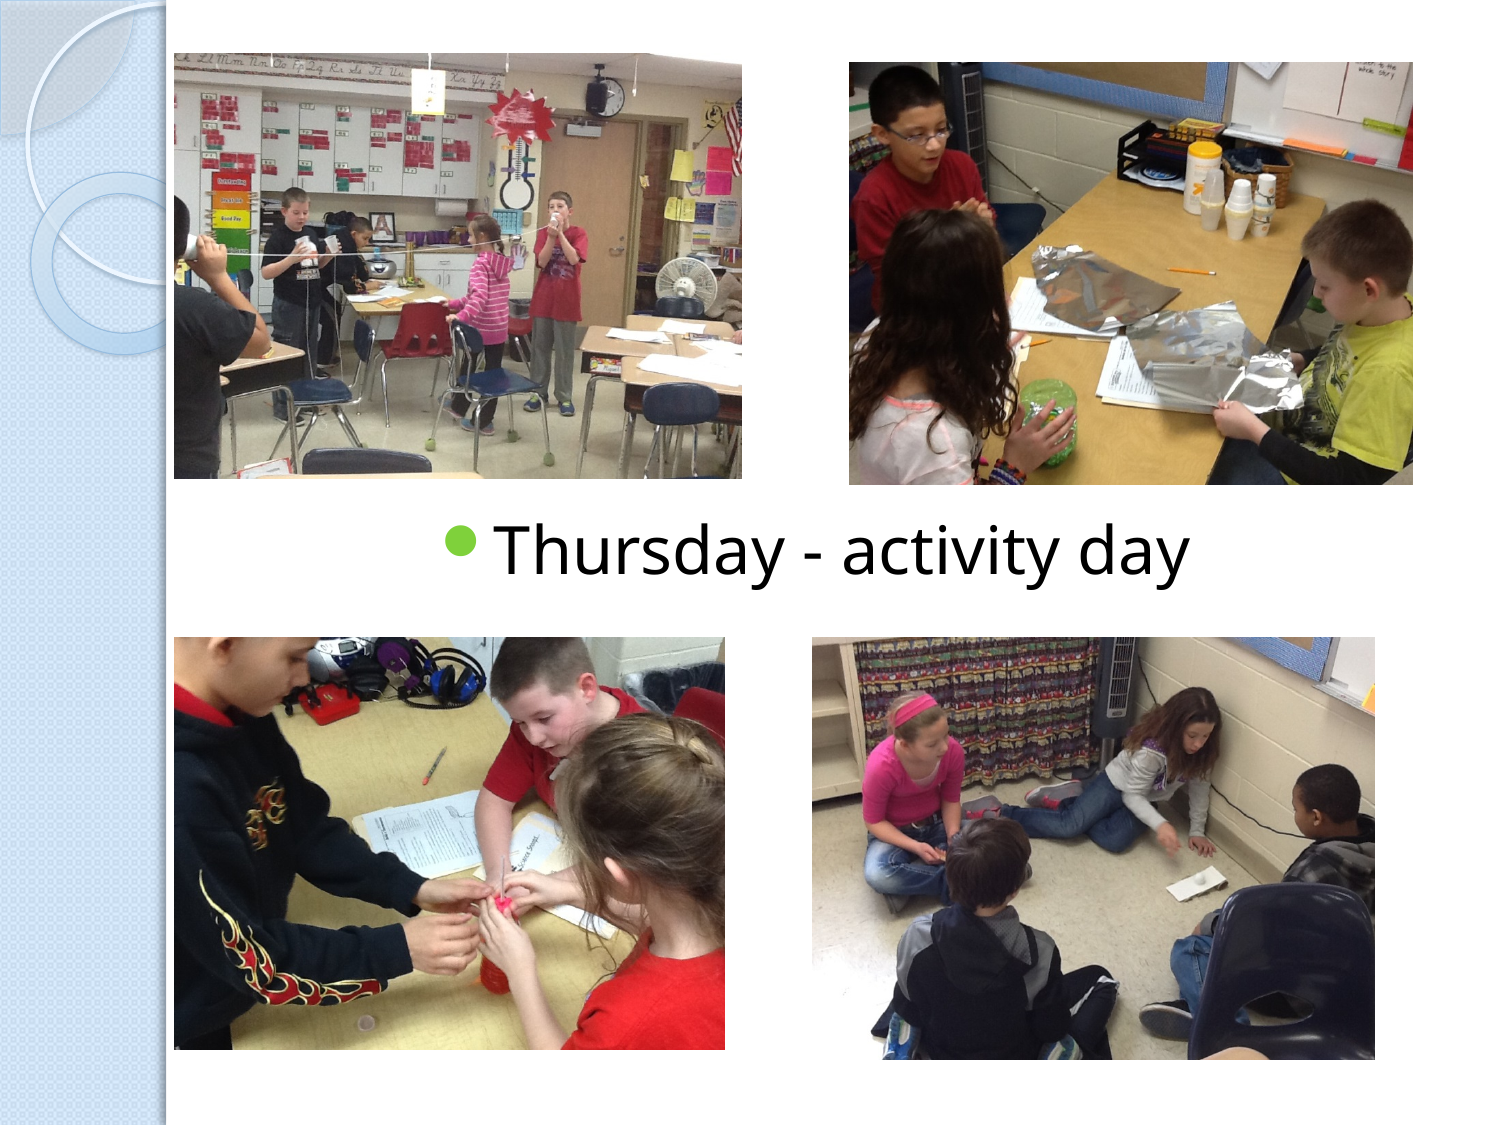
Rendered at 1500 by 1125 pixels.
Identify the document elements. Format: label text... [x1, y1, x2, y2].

picture [849, 62, 1413, 485]
list Thursday - activity day [412, 500, 1393, 638]
picture [812, 637, 1376, 1060]
picture [174, 53, 742, 479]
picture [174, 637, 726, 1051]
